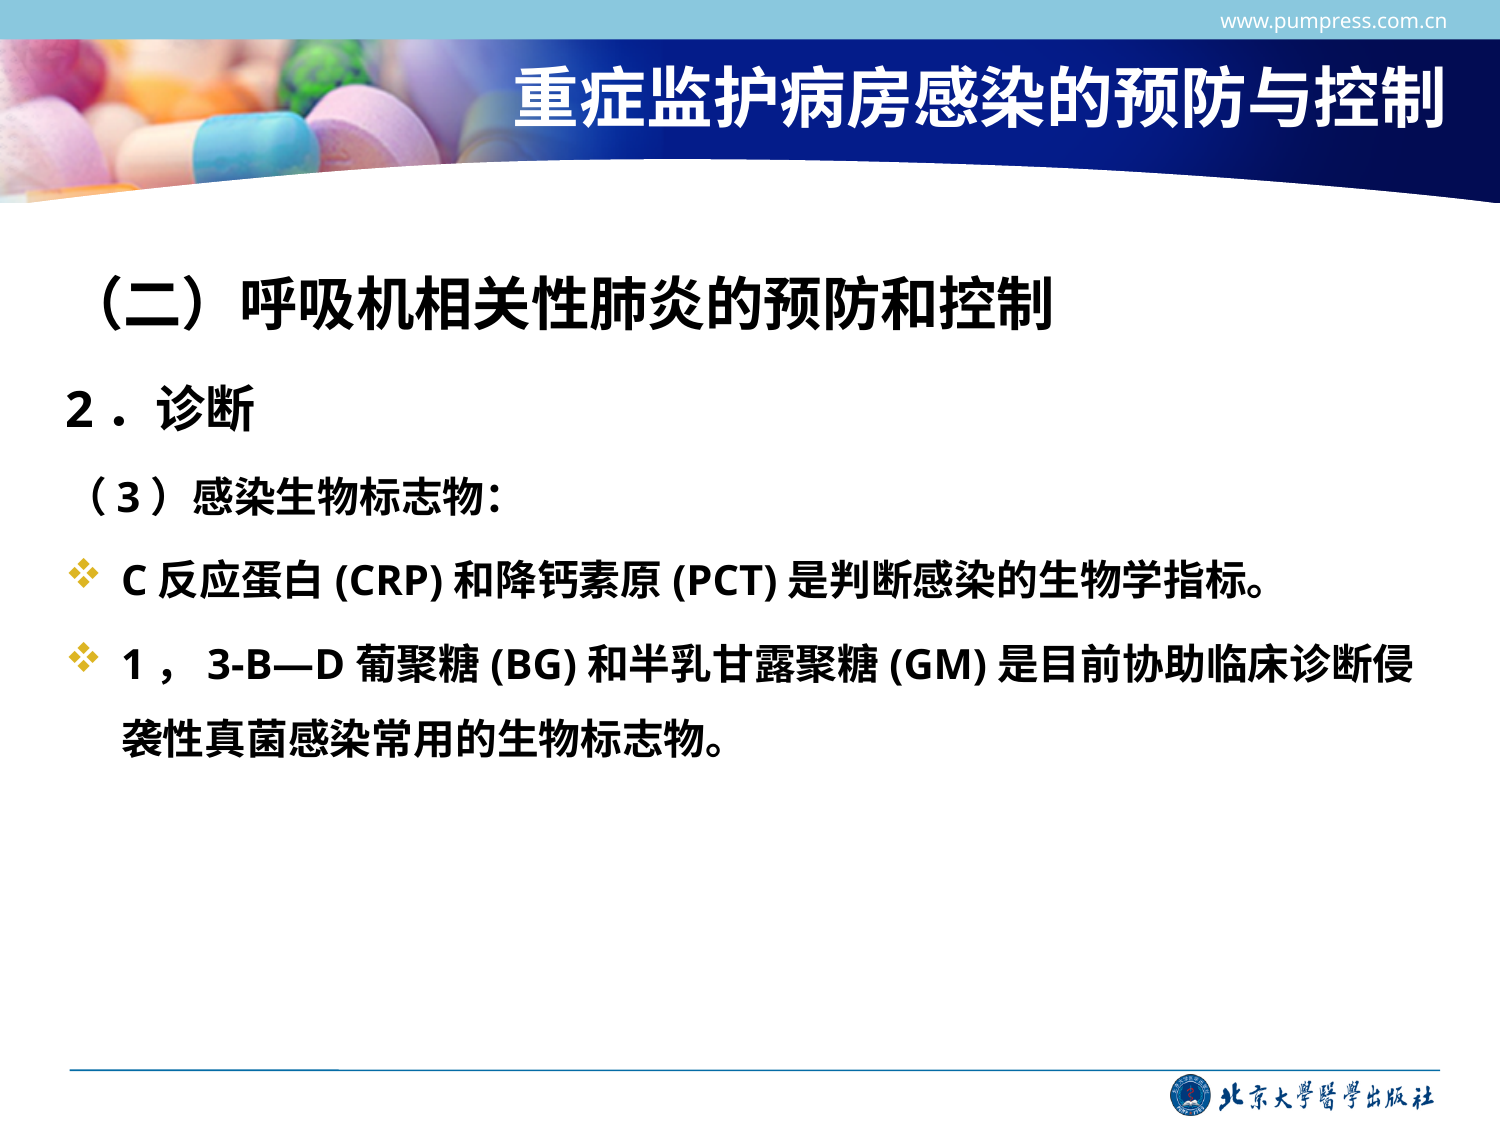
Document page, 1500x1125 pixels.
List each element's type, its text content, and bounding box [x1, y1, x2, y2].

picture [0, 40, 1500, 203]
picture [1170, 1074, 1436, 1118]
slide_number www.pumpress.com.cn [1024, 0, 1463, 38]
list （二）呼吸机相关性肺炎的预防和控制 2．诊断 （3）感染生物标志物： C反应蛋白(CRP)和降钙素原(PCT)是判断感染的生物学指标。 1，3-B—D葡聚糖(BG)和半乳甘露聚糖(GM)是目前协助临床诊断侵袭性真菌感染常用的生物标志物。 [50, 224, 1463, 1025]
title 重症监护病房感染的预防与控制 [137, 50, 1463, 143]
